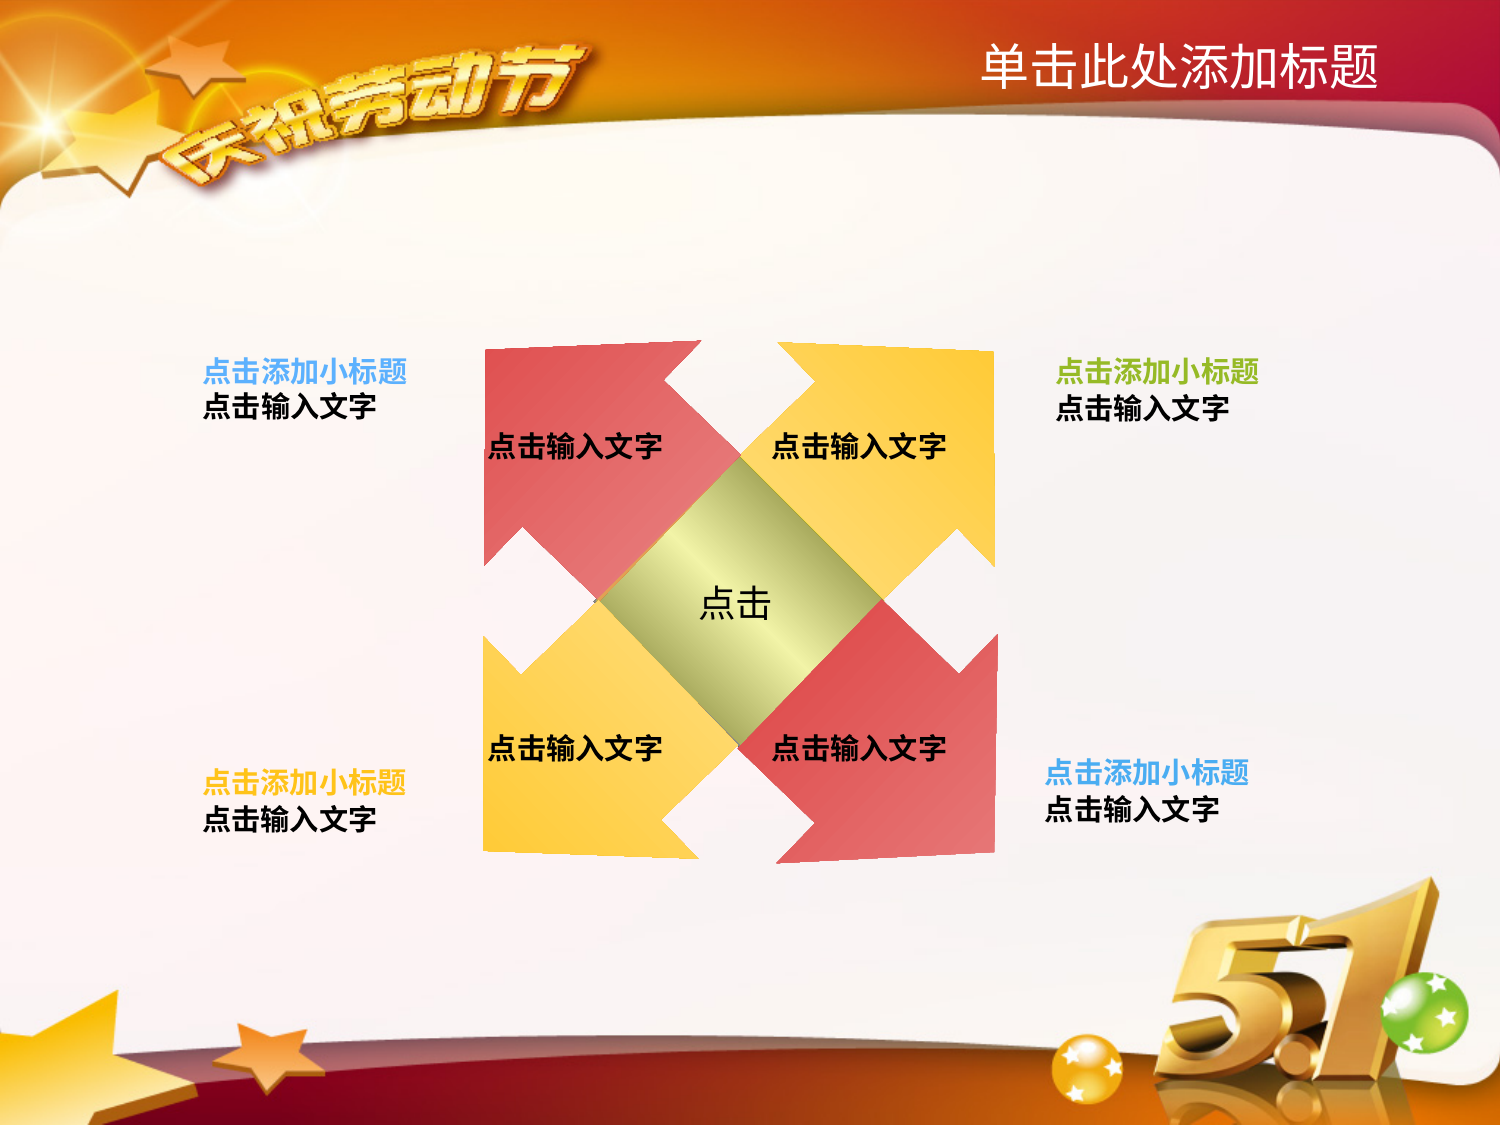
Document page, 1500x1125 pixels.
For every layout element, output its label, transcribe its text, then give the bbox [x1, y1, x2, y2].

text_box 点击添加小标题 点击输入文字 [187, 757, 500, 873]
text_box 点击 [683, 572, 789, 633]
text_box [741, 342, 995, 599]
text_box 点击输入文字 [757, 723, 963, 774]
text_box [595, 455, 886, 745]
text_box 点击添加小标题 点击输入文字 [1030, 746, 1343, 863]
picture [0, 0, 1500, 1125]
text_box [484, 340, 741, 599]
text_box [737, 728, 757, 767]
text_box 点击添加小标题 点击输入文字 [1040, 346, 1353, 462]
text_box 点击输入文字 [473, 420, 679, 471]
text_box [762, 599, 998, 864]
text_box 点击输入文字 [473, 723, 679, 774]
text_box 点击添加小标题 点击输入文字 [188, 346, 501, 467]
text_box 点击输入文字 [757, 420, 963, 471]
text_box 单击此处添加标题 [425, 19, 1395, 113]
text_box [483, 600, 738, 859]
